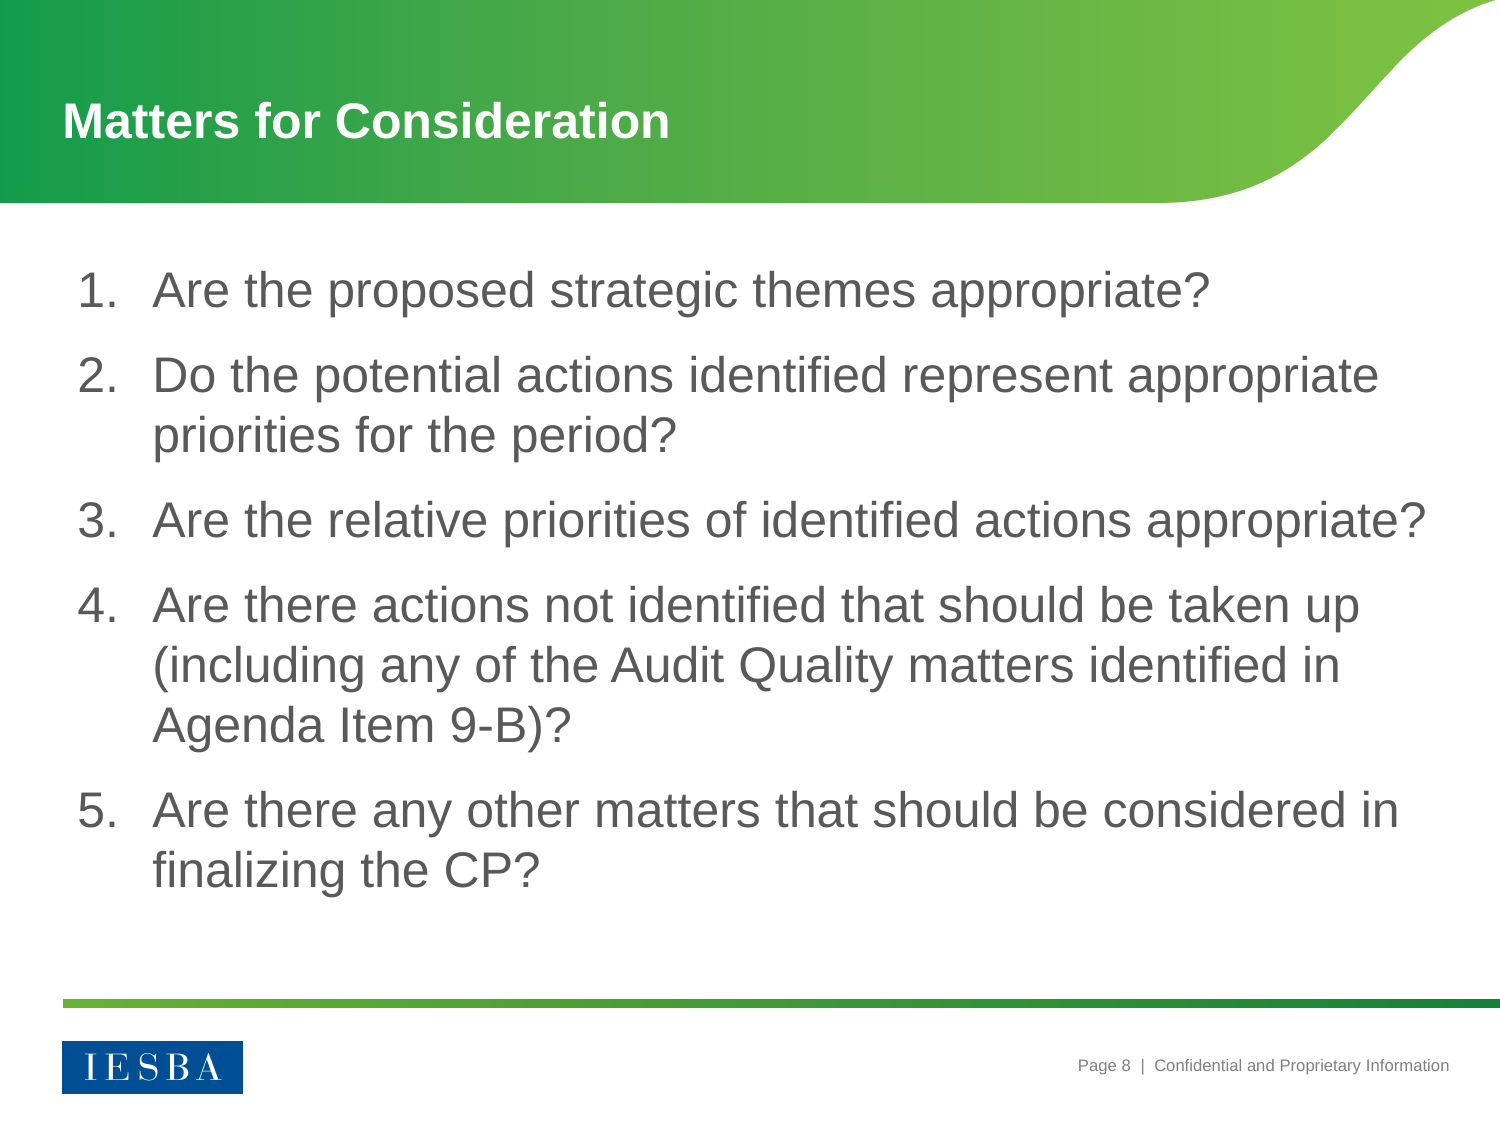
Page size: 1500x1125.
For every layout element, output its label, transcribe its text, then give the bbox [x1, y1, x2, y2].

picture [0, 0, 1497, 203]
title Matters for Consideration [62, 75, 1300, 163]
picture [62, 1041, 243, 1094]
list Are the proposed strategic themes appropriate? Do the potential actions identified represent appropriate priorities for the period? Are the relative priorities of identified actions appropriate? Are there actions not identified that should be taken up (including any of the Audit Quality matters identified in Agenda Item 9-B)? Are there any other matters that should be considered in finalizing the CP? [62, 249, 1463, 1000]
